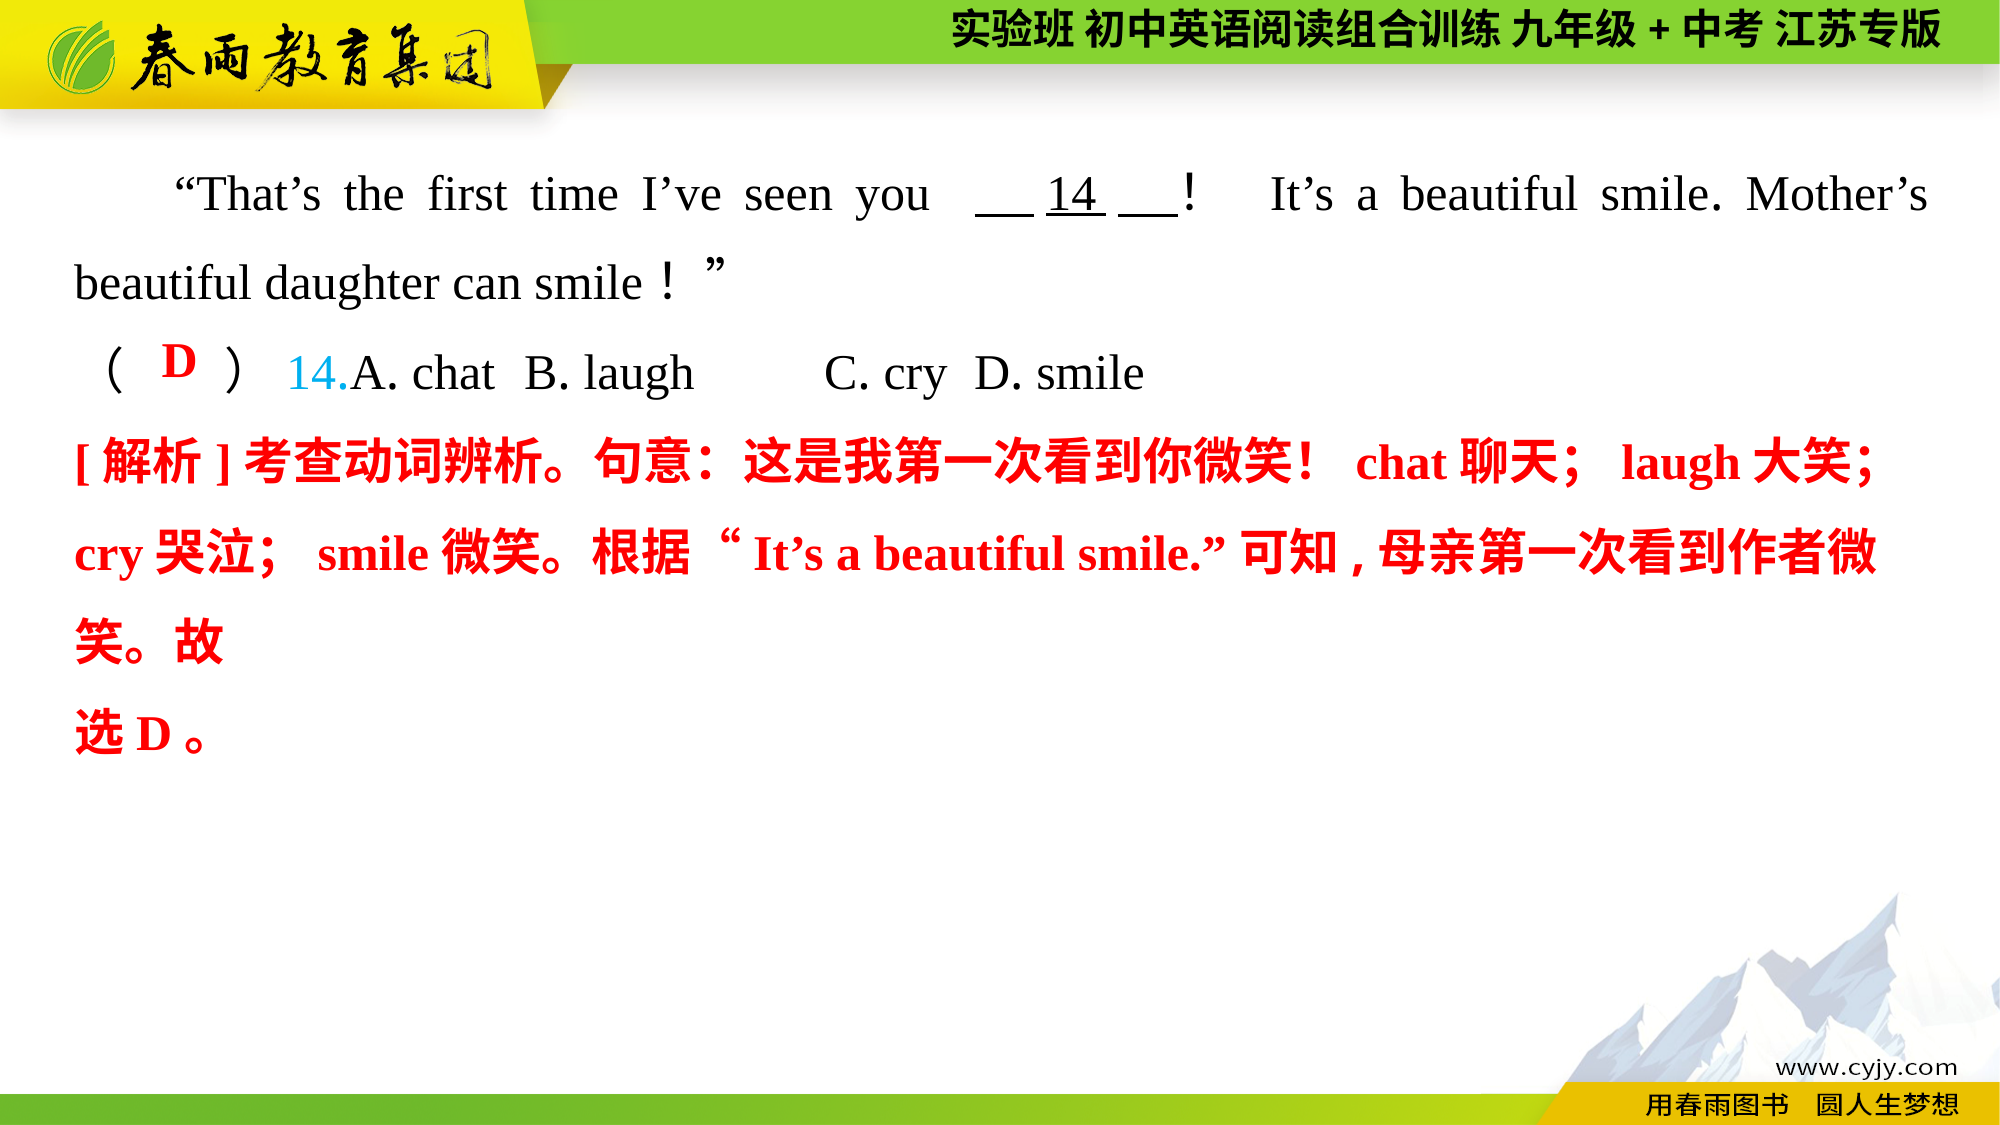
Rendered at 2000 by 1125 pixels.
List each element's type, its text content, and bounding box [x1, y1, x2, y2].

picture [0, 0, 2000, 1125]
text_box [解析]考查动词辨析。句意：这是我第一次看到你微笑！chat聊天；laugh大笑；cry哭泣；smile微笑。根据“It’s a beautiful smile.”可知,母亲第一次看到作者微笑。故 选D。 [59, 392, 1944, 768]
text_box （ ）14.A. chat B. laugh C. cry D. smile [59, 302, 1944, 392]
list “That’s the first time I’ve seen you 14 ！ It’s a beautiful smile. Mother’s beautiful daughter can smile！” [59, 122, 1944, 302]
text_box D [146, 320, 213, 392]
